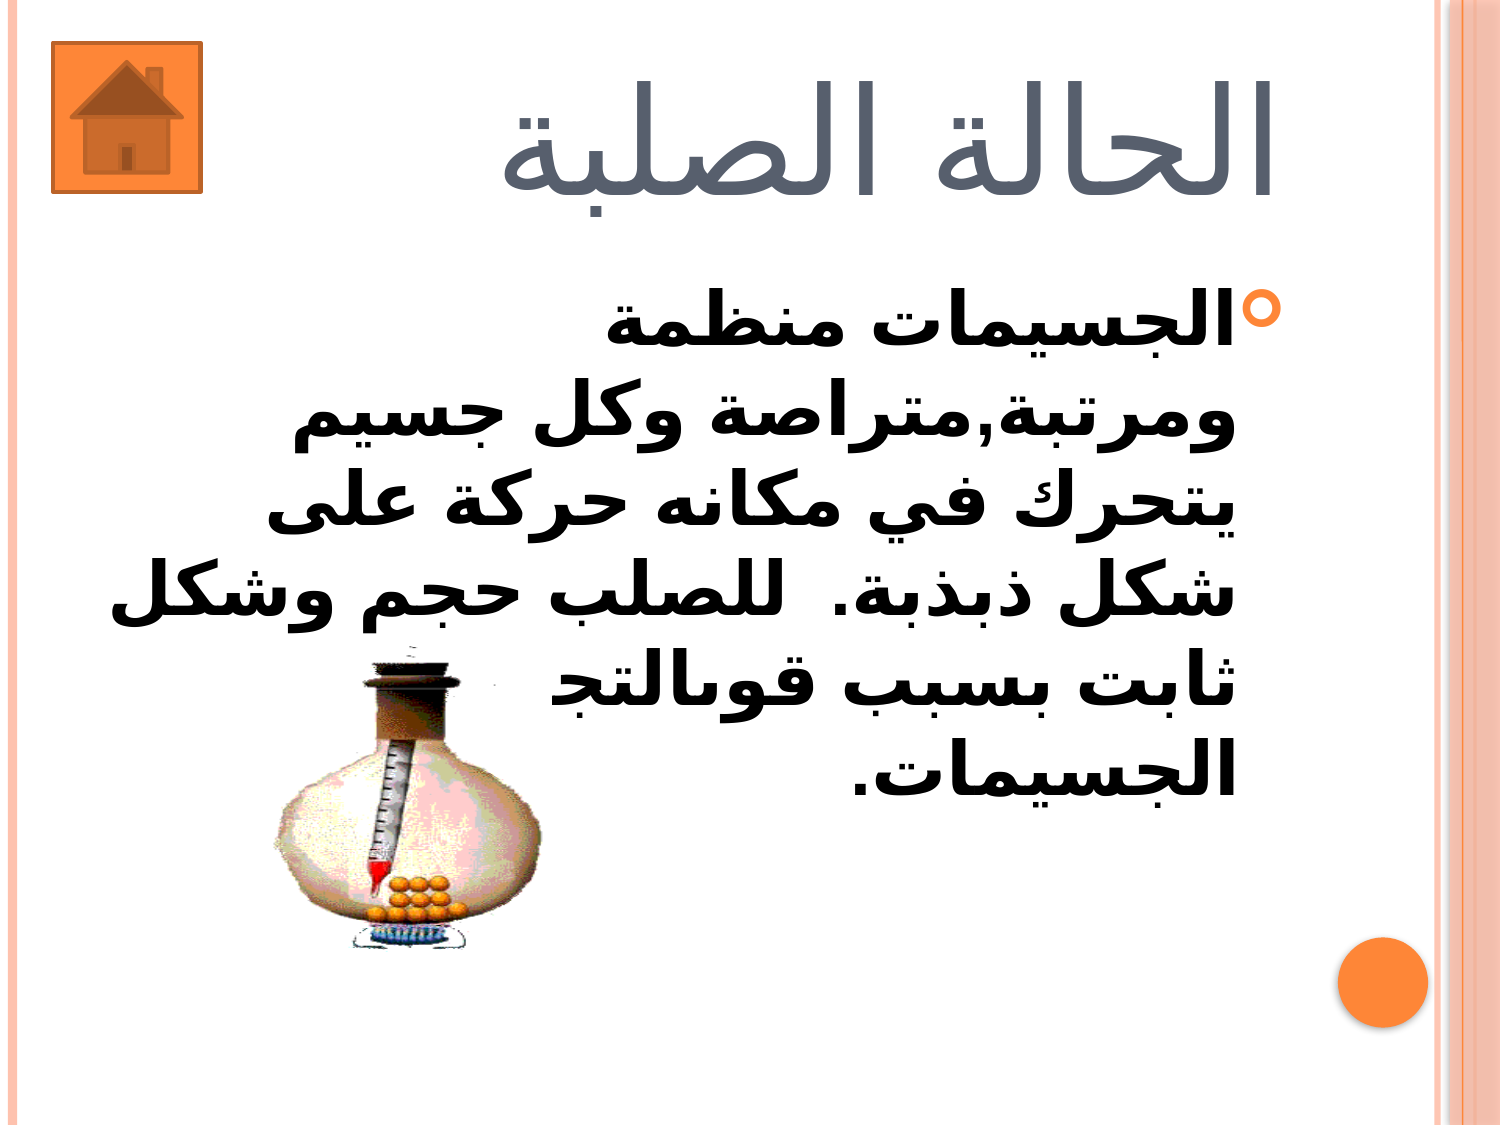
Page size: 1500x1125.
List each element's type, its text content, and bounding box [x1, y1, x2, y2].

list الجسيمات منظمة ومرتبة,متراصة وكل جسيم يتحرك في مكانه حركة على شكل ذبذبة. للصلب حجم وشكل ثابت بسبب قوىالتجاذب بين الجسيمات. [75, 262, 1300, 1062]
text_box [51, 41, 203, 194]
picture [268, 643, 552, 953]
title الحالة الصلبة [75, 45, 1300, 233]
